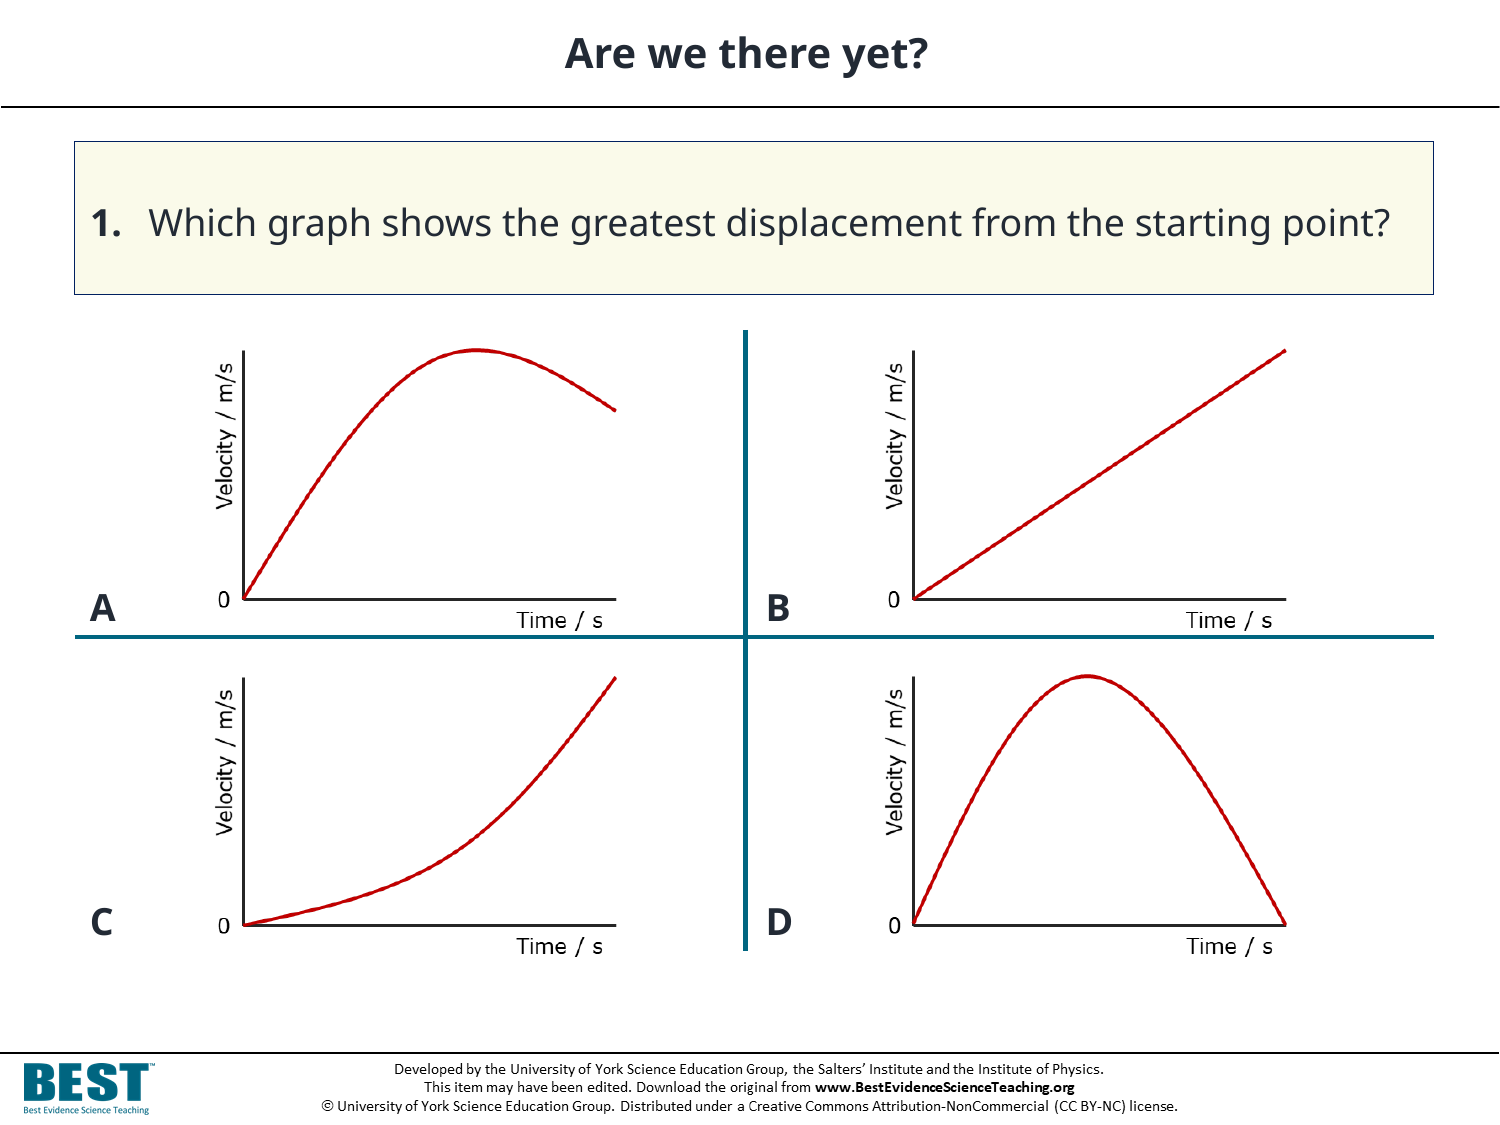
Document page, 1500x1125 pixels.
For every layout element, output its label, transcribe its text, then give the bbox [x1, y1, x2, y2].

picture [0, 106, 1500, 1125]
text_box Are we there yet? [23, 4, 1471, 99]
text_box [74, 330, 1435, 951]
